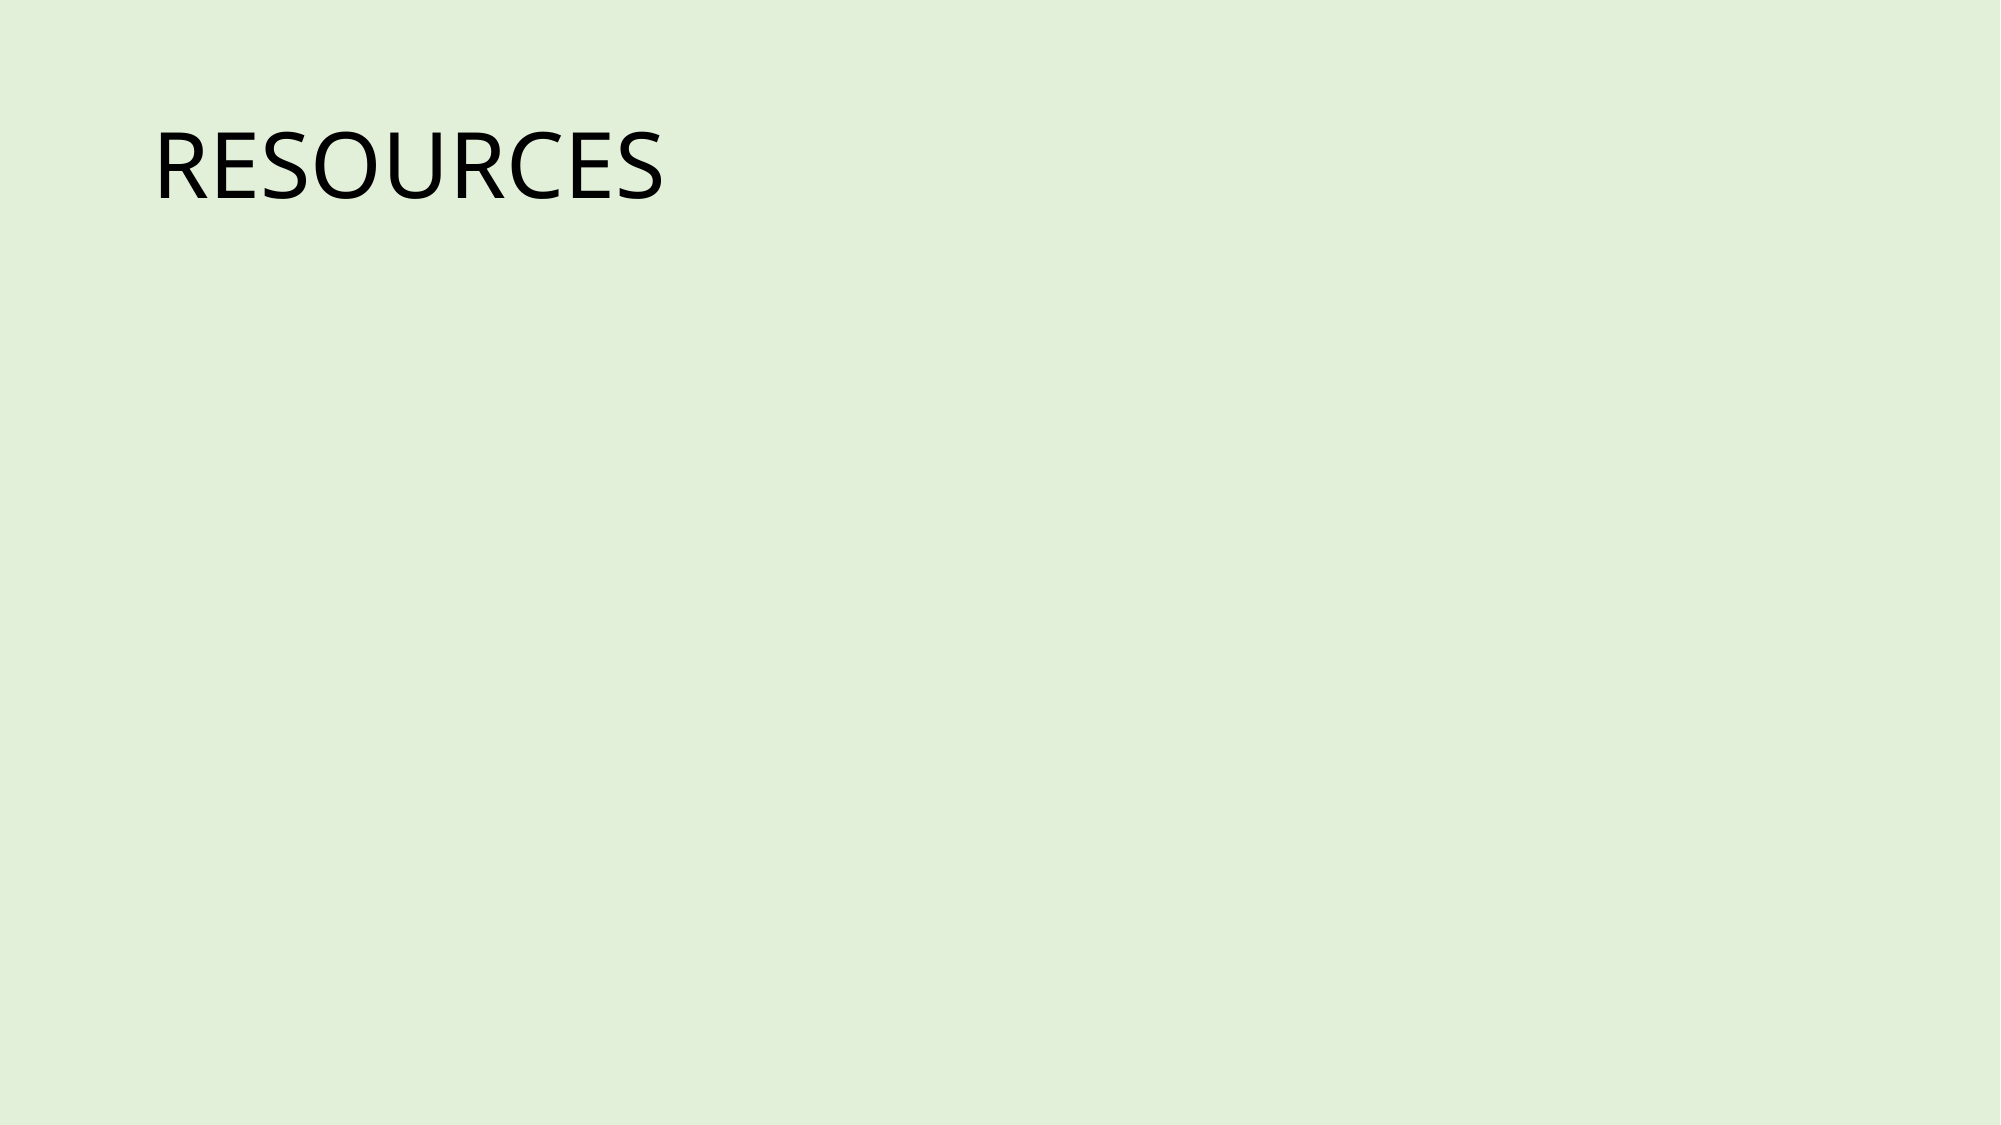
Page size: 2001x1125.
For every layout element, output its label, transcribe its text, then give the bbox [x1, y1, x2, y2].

title RESOURCES [137, 59, 1863, 278]
